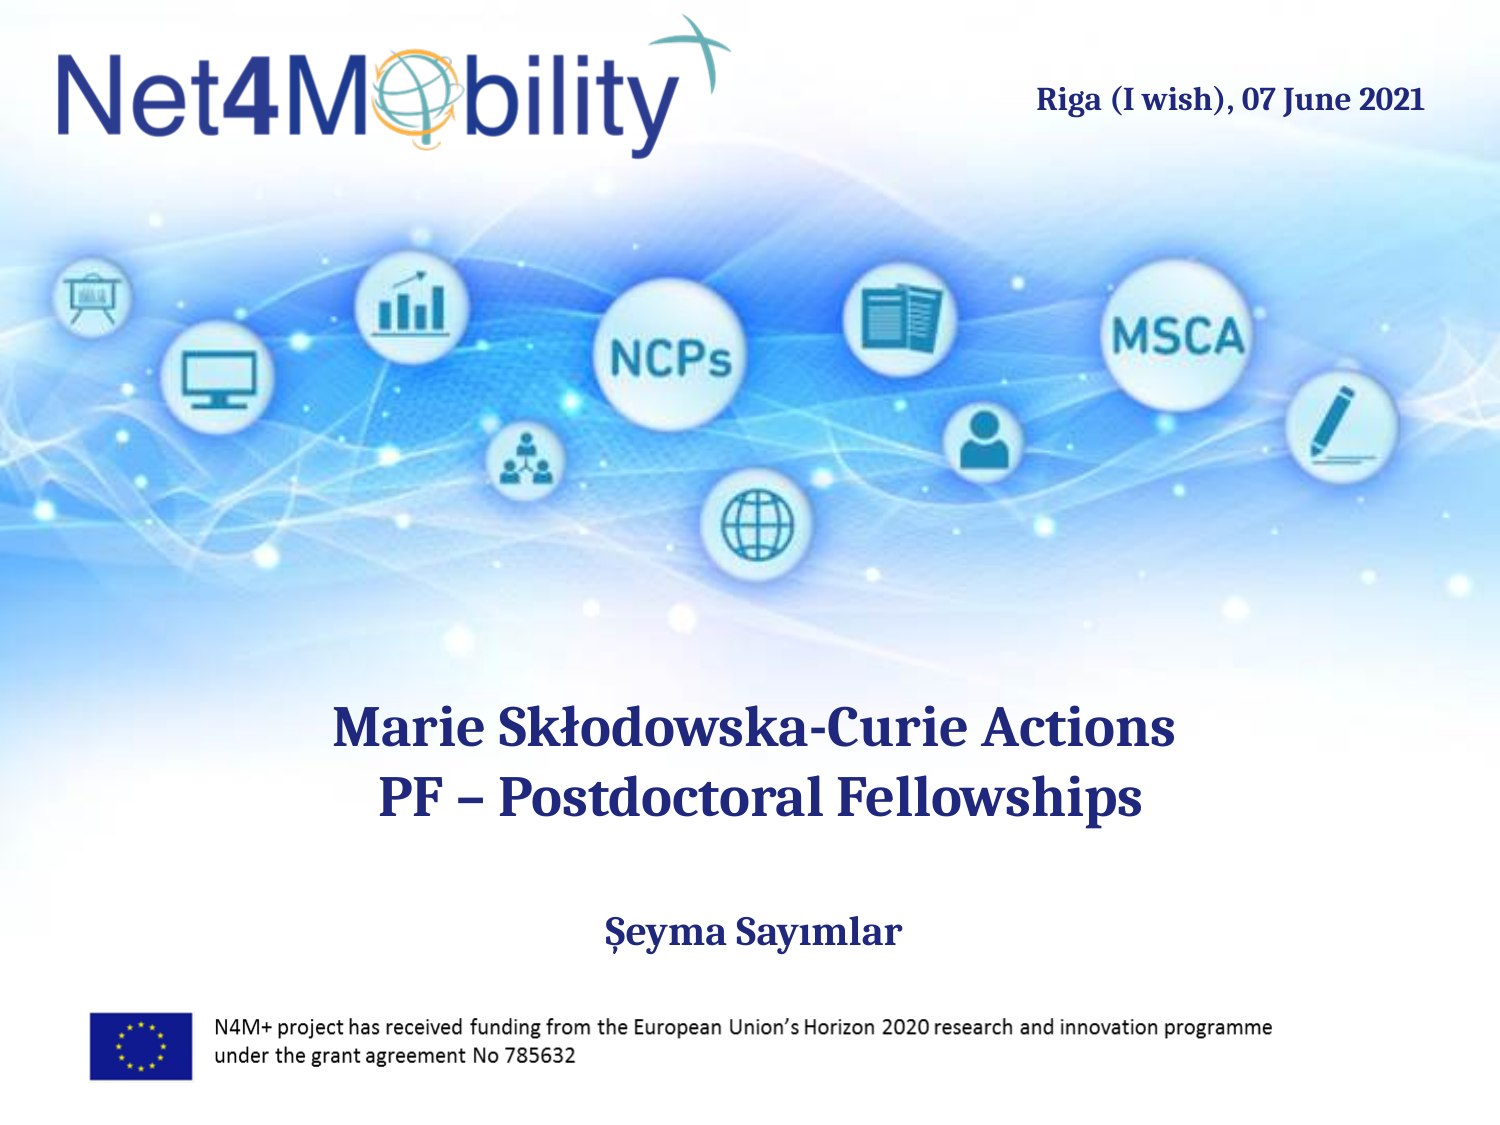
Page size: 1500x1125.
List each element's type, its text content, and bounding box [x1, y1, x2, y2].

text_box Riga (I wish), 07 June 2021 [873, 32, 1441, 163]
picture [0, 0, 1500, 1125]
text_box Şeyma Sayımlar [79, 845, 1430, 1012]
title Marie Skłodowska-Curie Actions PF – Postdoctoral Fellowships [79, 680, 1430, 845]
